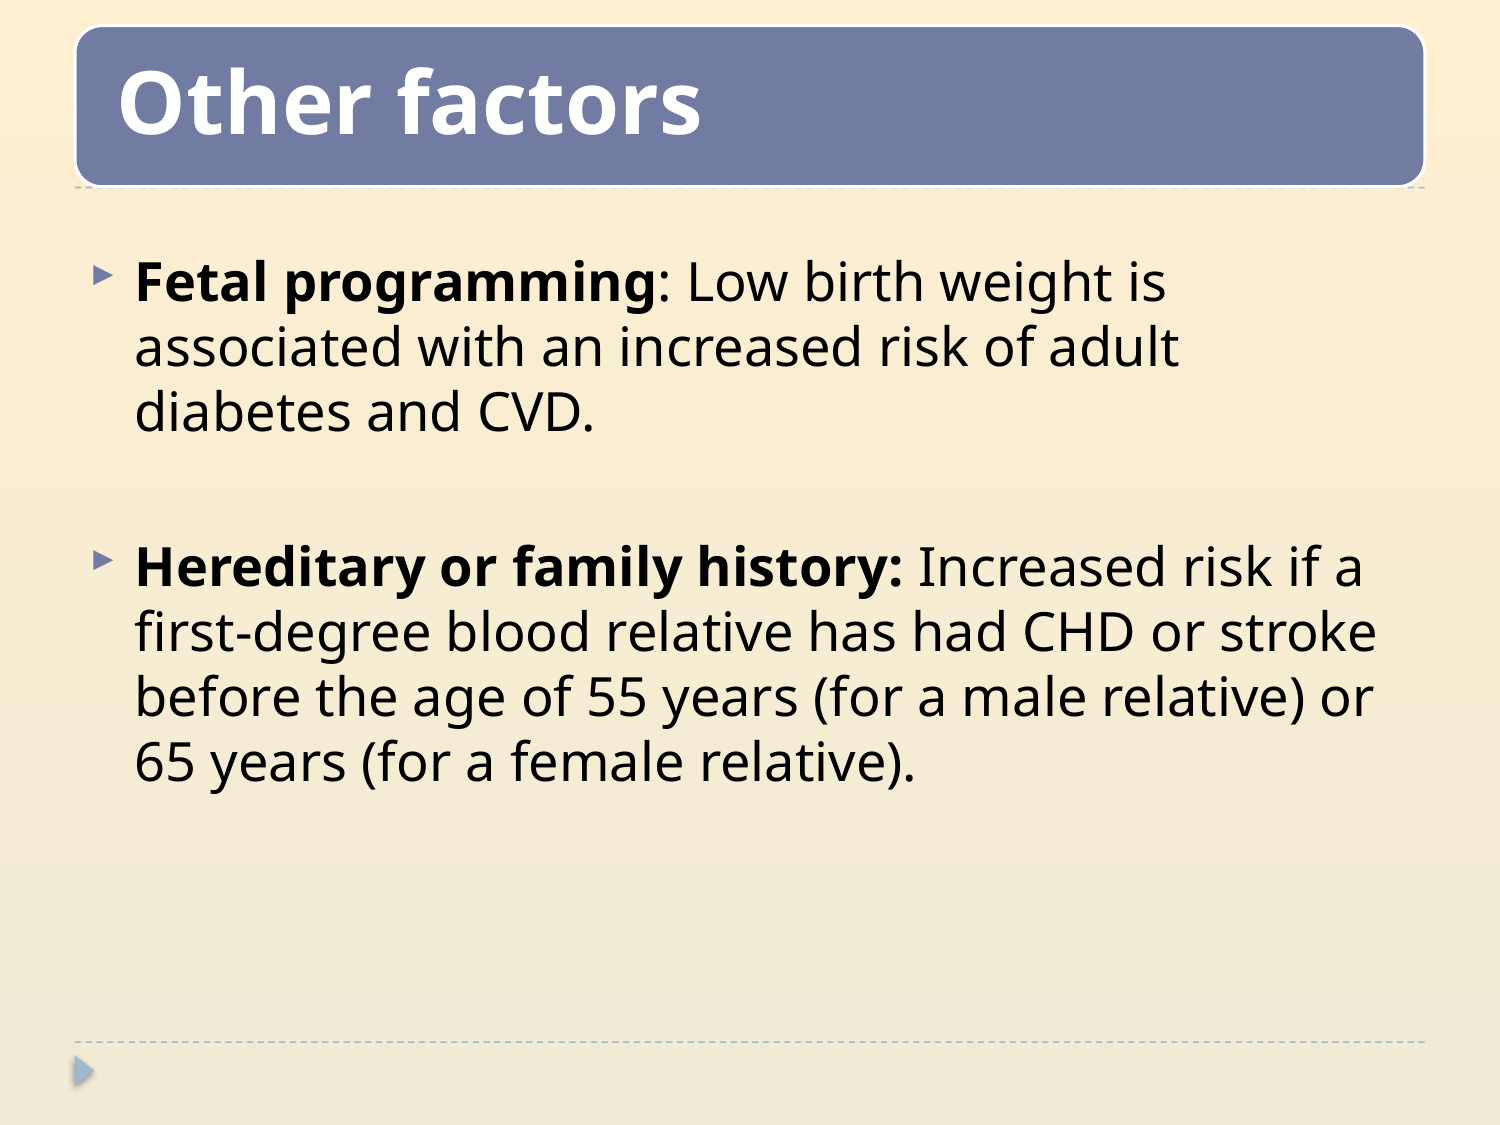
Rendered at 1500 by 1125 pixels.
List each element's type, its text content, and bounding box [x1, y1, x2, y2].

list Fetal programming: Low birth weight is associated with an increased risk of adult diabetes and CVD. Hereditary or family history: Increased risk if a first-degree blood relative has had CHD or stroke before the age of 55 years (for a male relative) or 65 years (for a female relative). [75, 239, 1425, 1050]
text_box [74, 24, 1426, 188]
